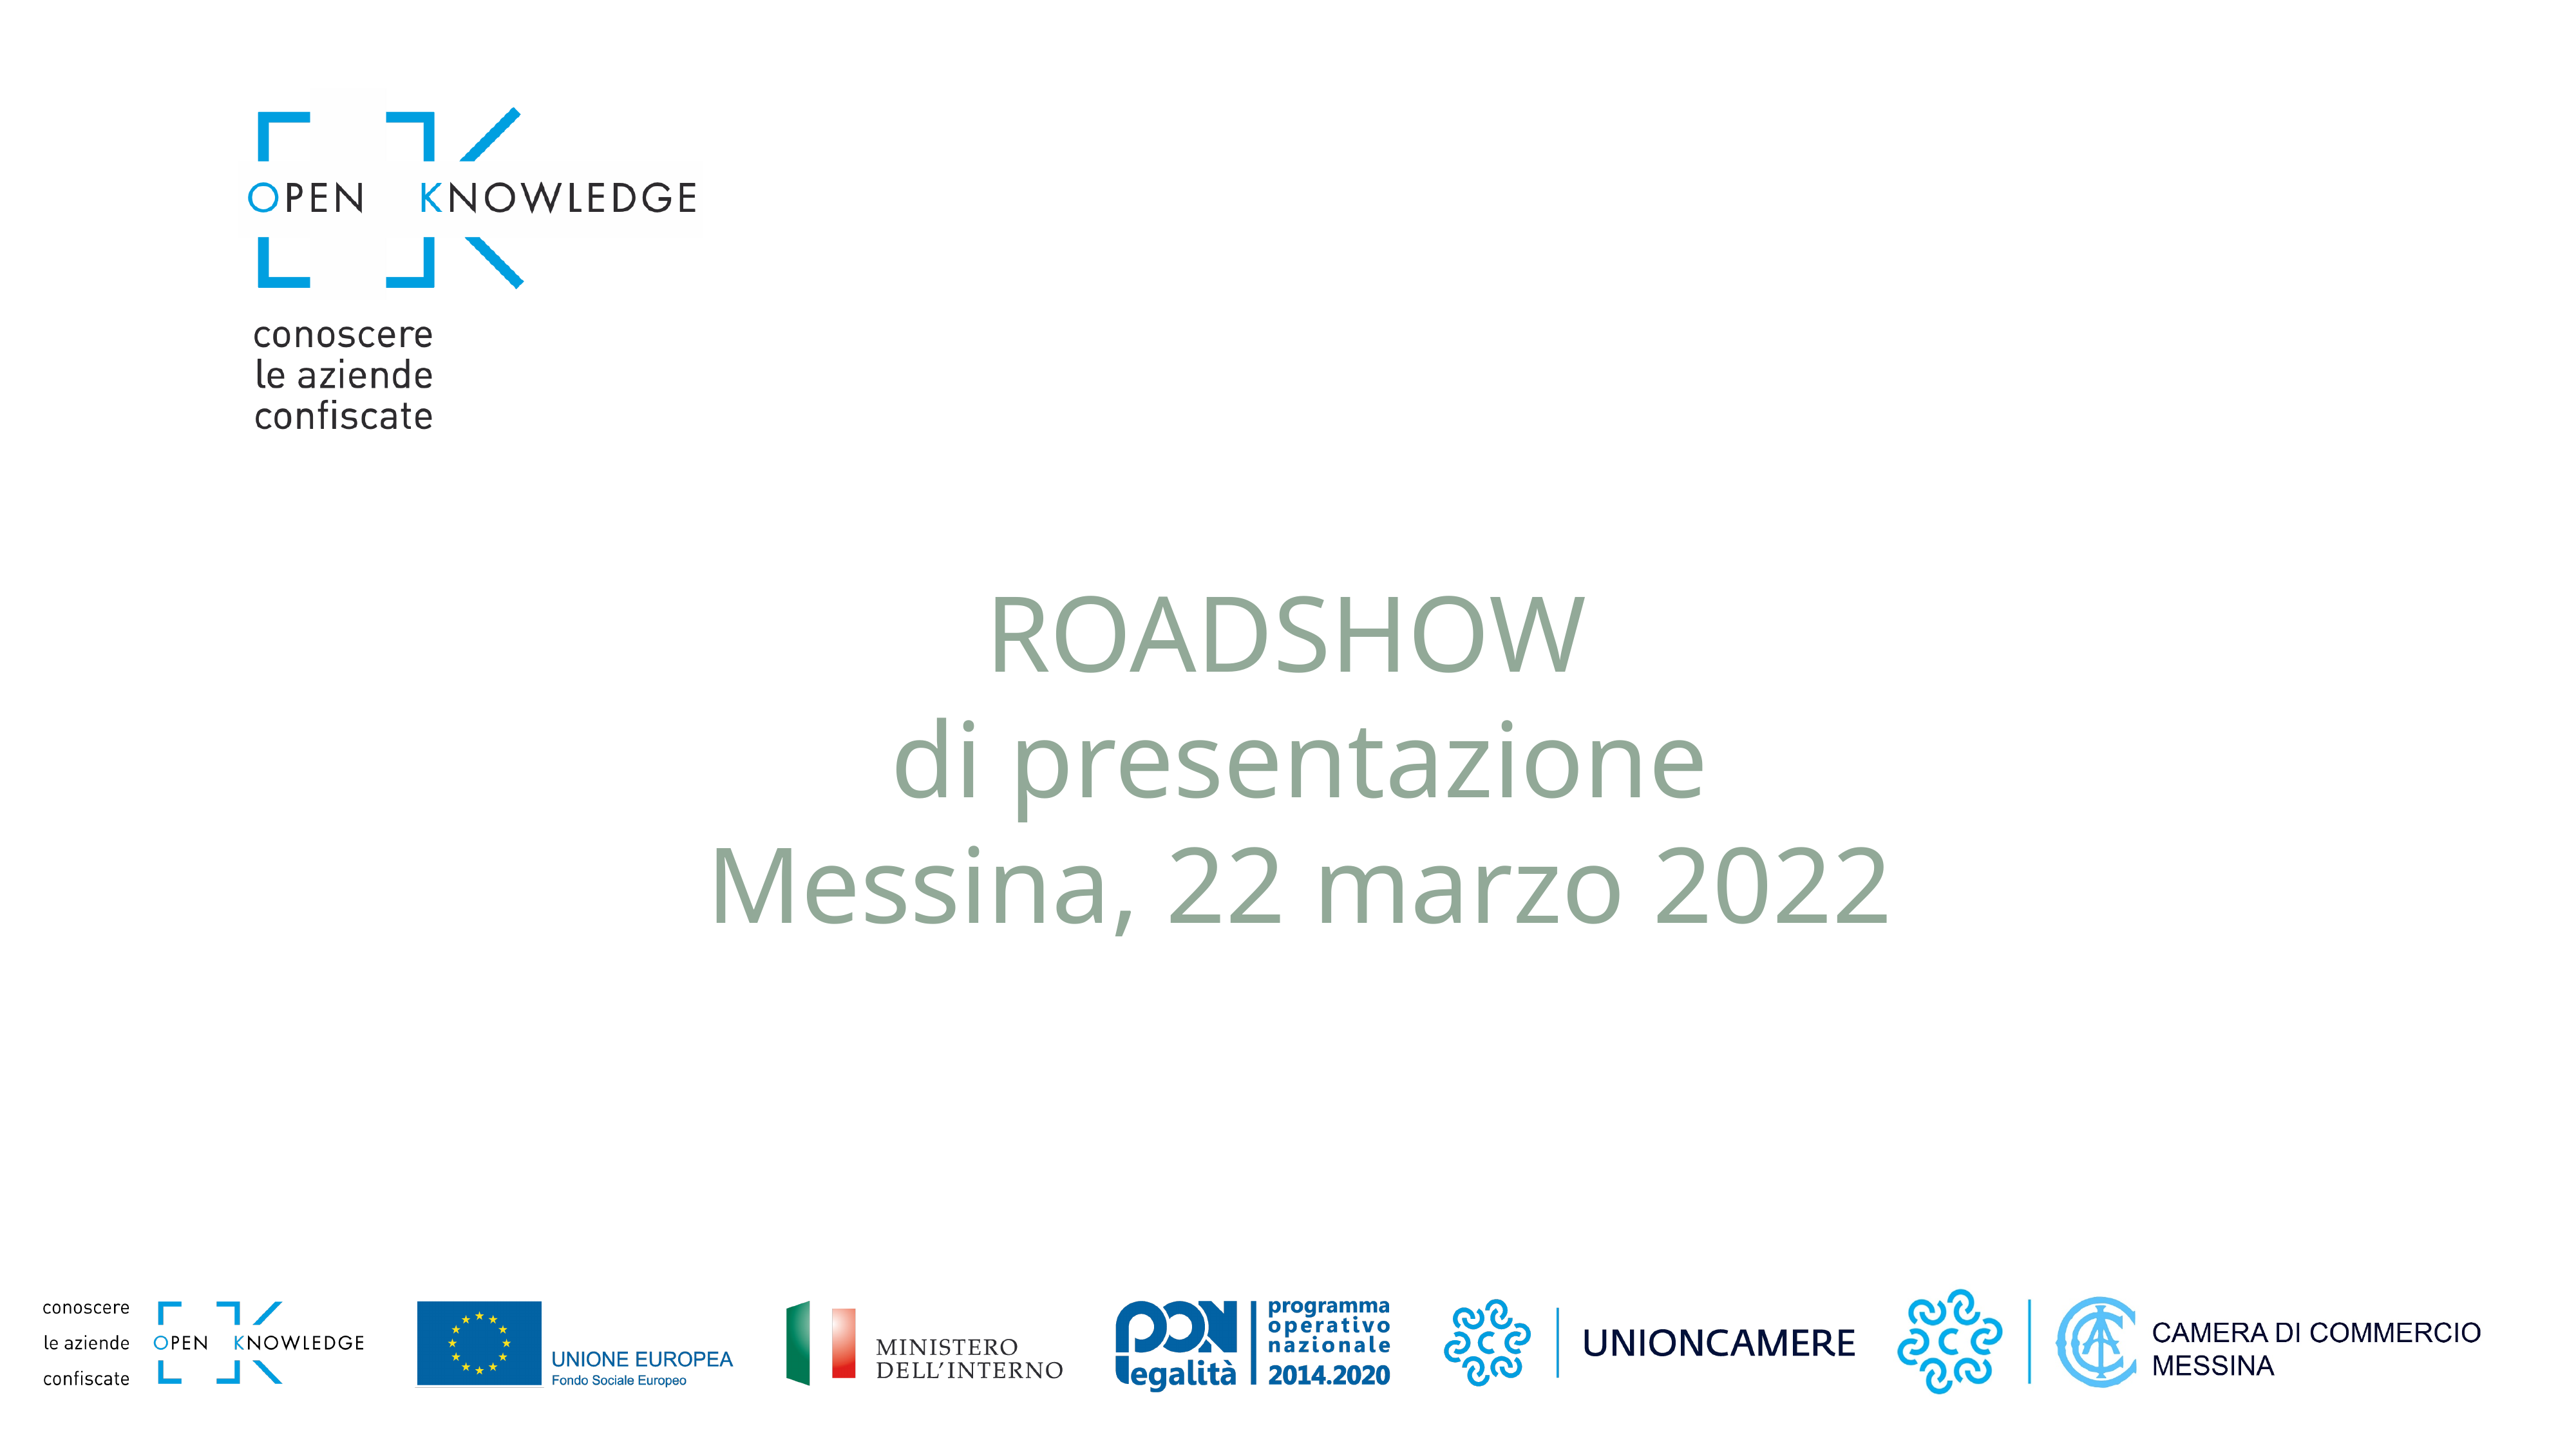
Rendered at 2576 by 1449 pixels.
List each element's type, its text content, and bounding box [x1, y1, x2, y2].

picture [42, 1296, 1855, 1392]
text_box ROADSHOW di presentazione Messina, 22 marzo 2022 [386, 562, 2213, 950]
picture [1879, 1277, 2498, 1407]
picture [238, 88, 703, 437]
